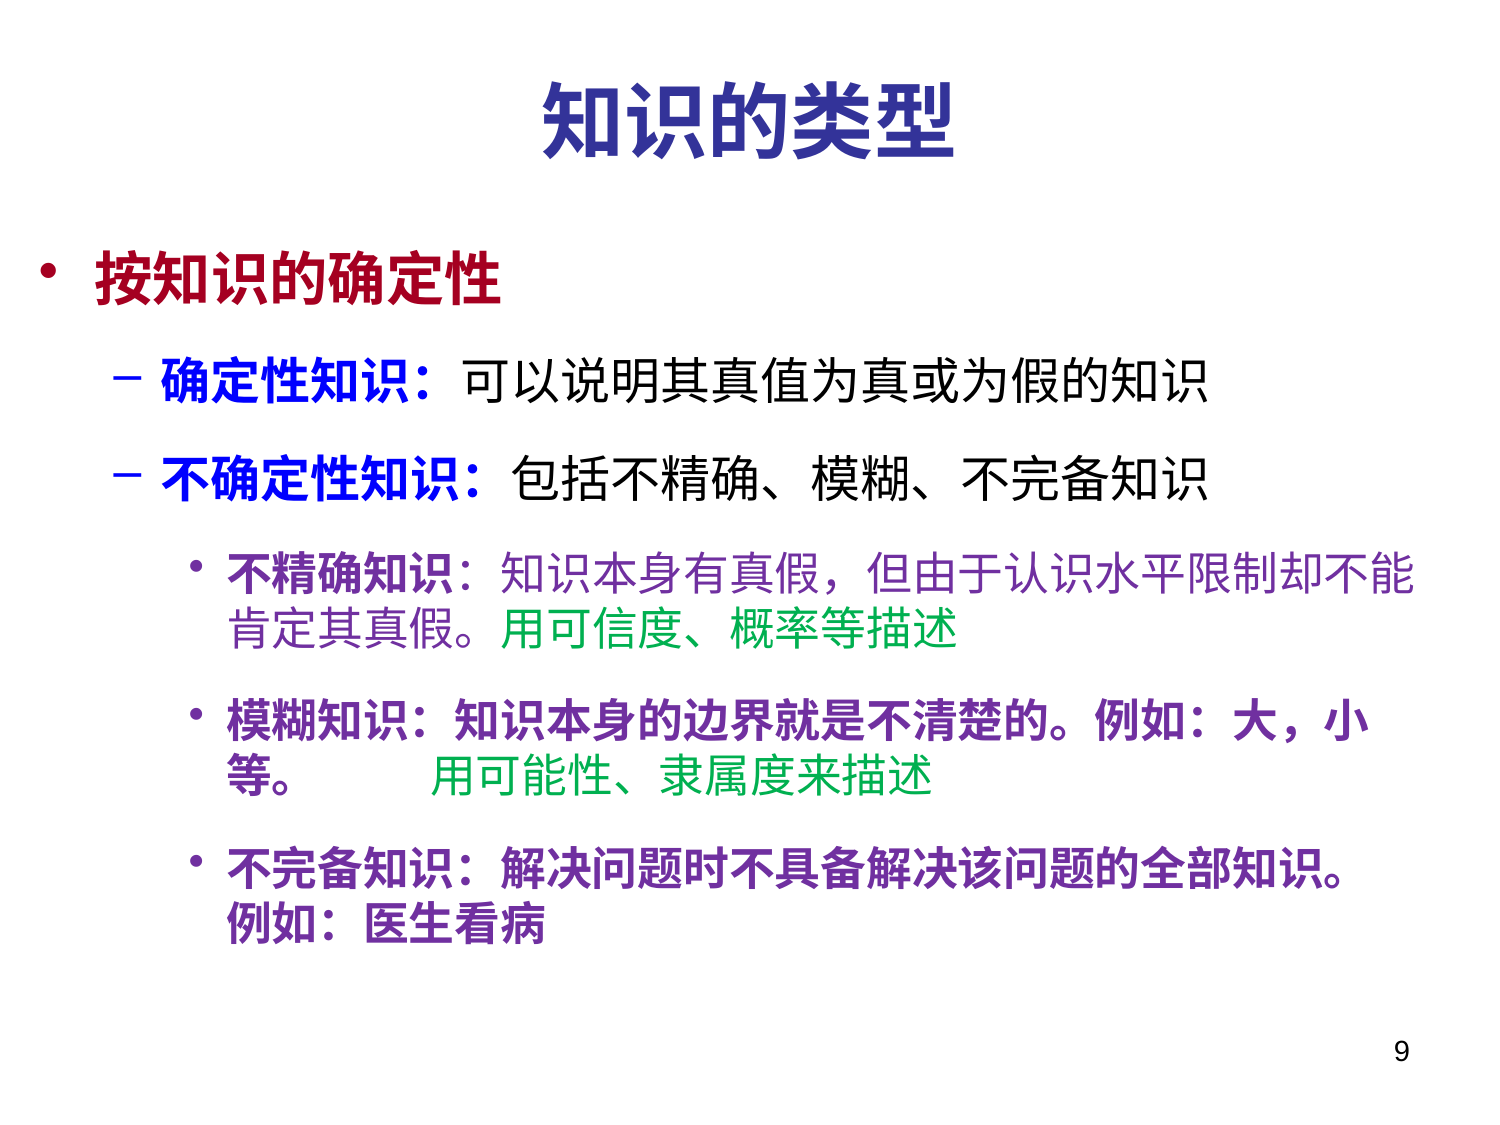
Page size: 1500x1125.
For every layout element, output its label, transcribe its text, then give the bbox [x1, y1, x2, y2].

title 知识的类型 [48, 24, 1450, 213]
list 按知识的确定性 确定性知识：可以说明其真值为真或为假的知识 不确定性知识：包括不精确、模糊、不完备知识 不精确知识：知识本身有真假，但由于认识水平限制却不能肯定其真假。用可信度、概率等描述 模糊知识：知识本身的边界就是不清楚的。例如：大，小等。 用可能性、隶属度来描述 不完备知识：解决问题时不具备解决该问题的全部知识。 例如：医生看病 [23, 234, 1453, 988]
slide_number 9 [1074, 1024, 1425, 1103]
